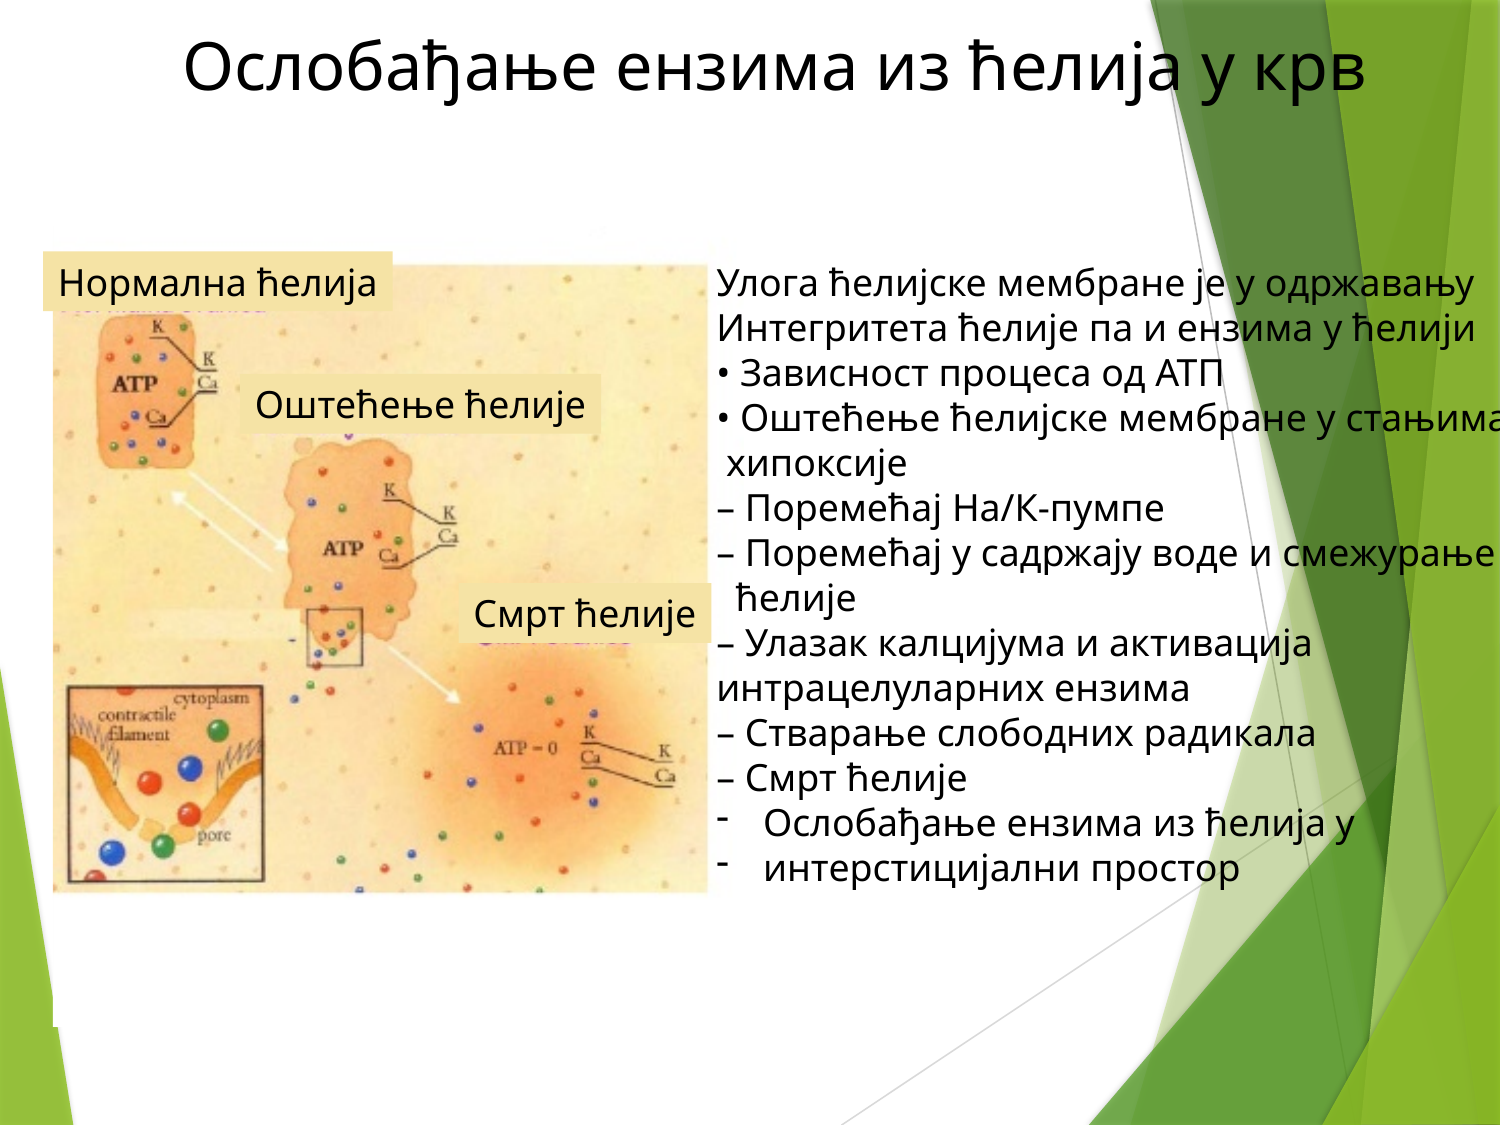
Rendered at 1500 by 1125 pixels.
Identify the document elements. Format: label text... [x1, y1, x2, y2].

text_box Улога ћелијске мембране је у одржавању Интегритета ћелије па и ензима у ћелији • Зависност процеса од АТП • Оштећење ћелијске мембране у стањима хипоксије – Поремећај На/К-пумпе – Поремећај у садржају воде и смежурање ћелије – Улазак калцијума и активација интрацелуларних ензима – Стварање слободних радикала – Смрт ћелије Ослобађање ензима из ћелија у интерстицијални простор [748, 251, 1500, 897]
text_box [52, 225, 745, 1028]
text_box Ослобађање ензима из ћелија у крв [167, 16, 1383, 112]
